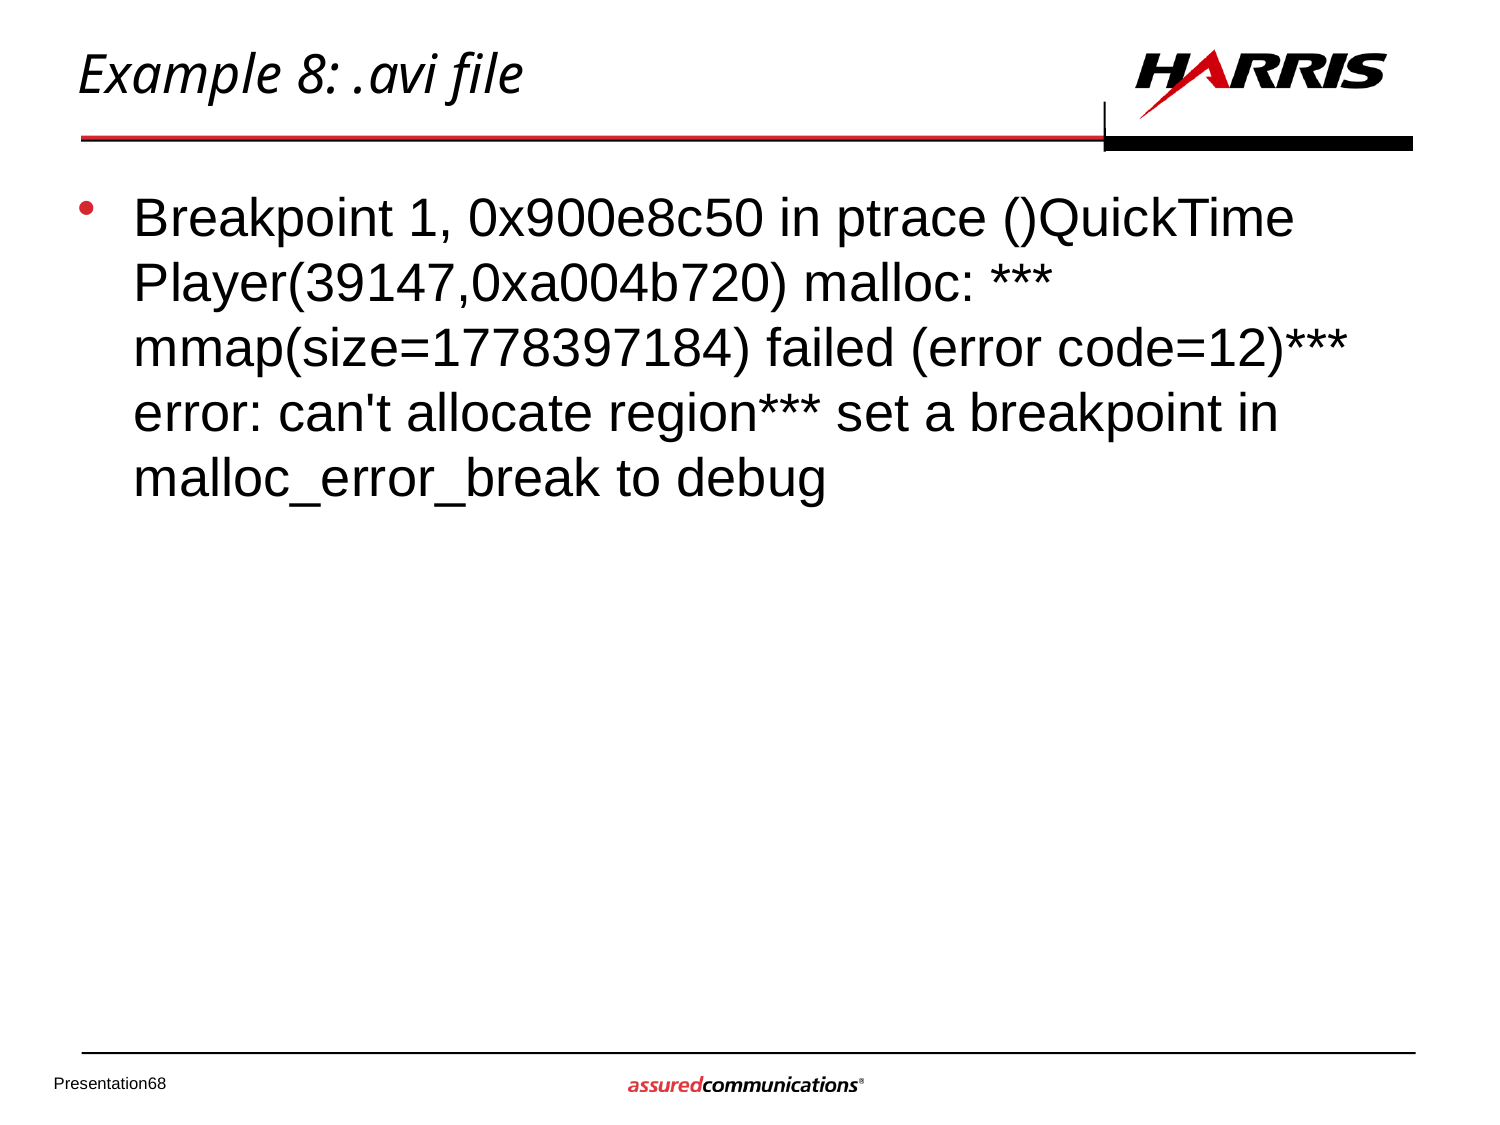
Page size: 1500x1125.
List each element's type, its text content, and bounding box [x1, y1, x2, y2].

title Example 8: .avi file [62, 27, 951, 117]
picture [628, 1076, 864, 1092]
picture [1135, 49, 1387, 119]
list Breakpoint 1, 0x900e8c50 in ptrace ()QuickTime Player(39147,0xa004b720) malloc: *** mmap(size=1778397184) failed (error code=12)*** error: can't allocate region*** set a breakpoint in malloc_error_break to debug [62, 174, 1429, 1020]
